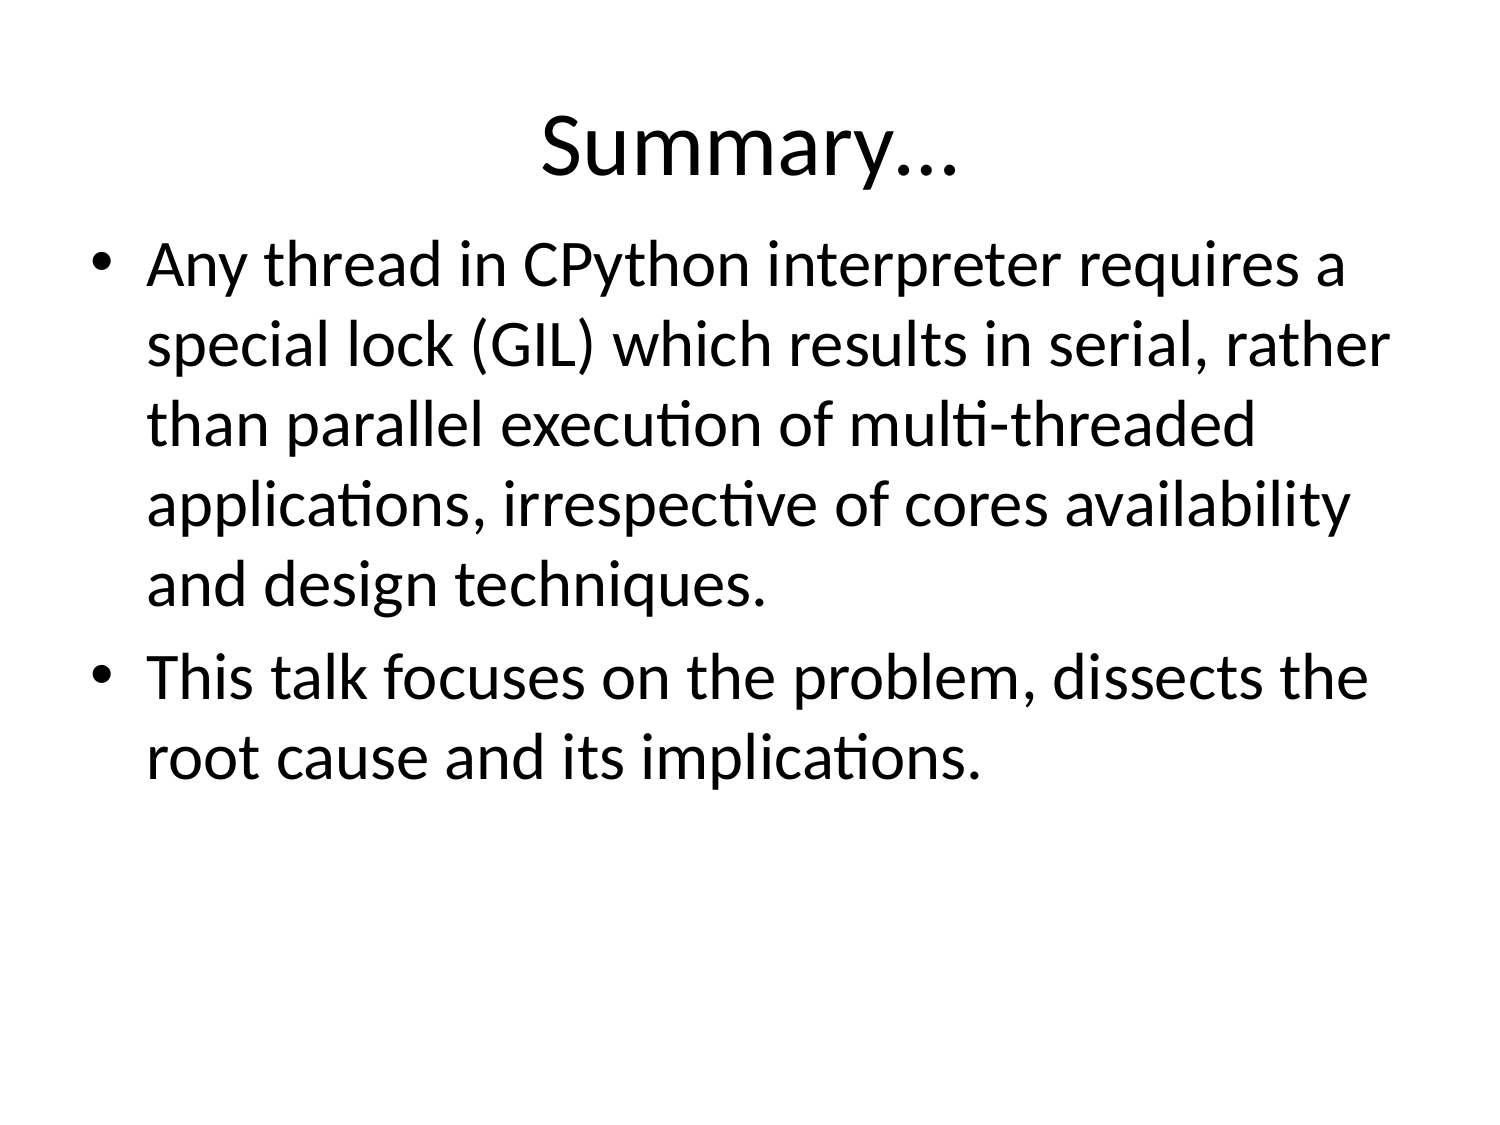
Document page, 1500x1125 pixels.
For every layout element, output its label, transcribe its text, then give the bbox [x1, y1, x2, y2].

list Any thread in CPython interpreter requires a special lock (GIL) which results in serial, rather than parallel execution of multi-threaded applications, irrespective of cores availability and design techniques. This talk focuses on the problem, dissects the root cause and its implications. [75, 212, 1425, 1075]
title Summary… [75, 45, 1425, 212]
